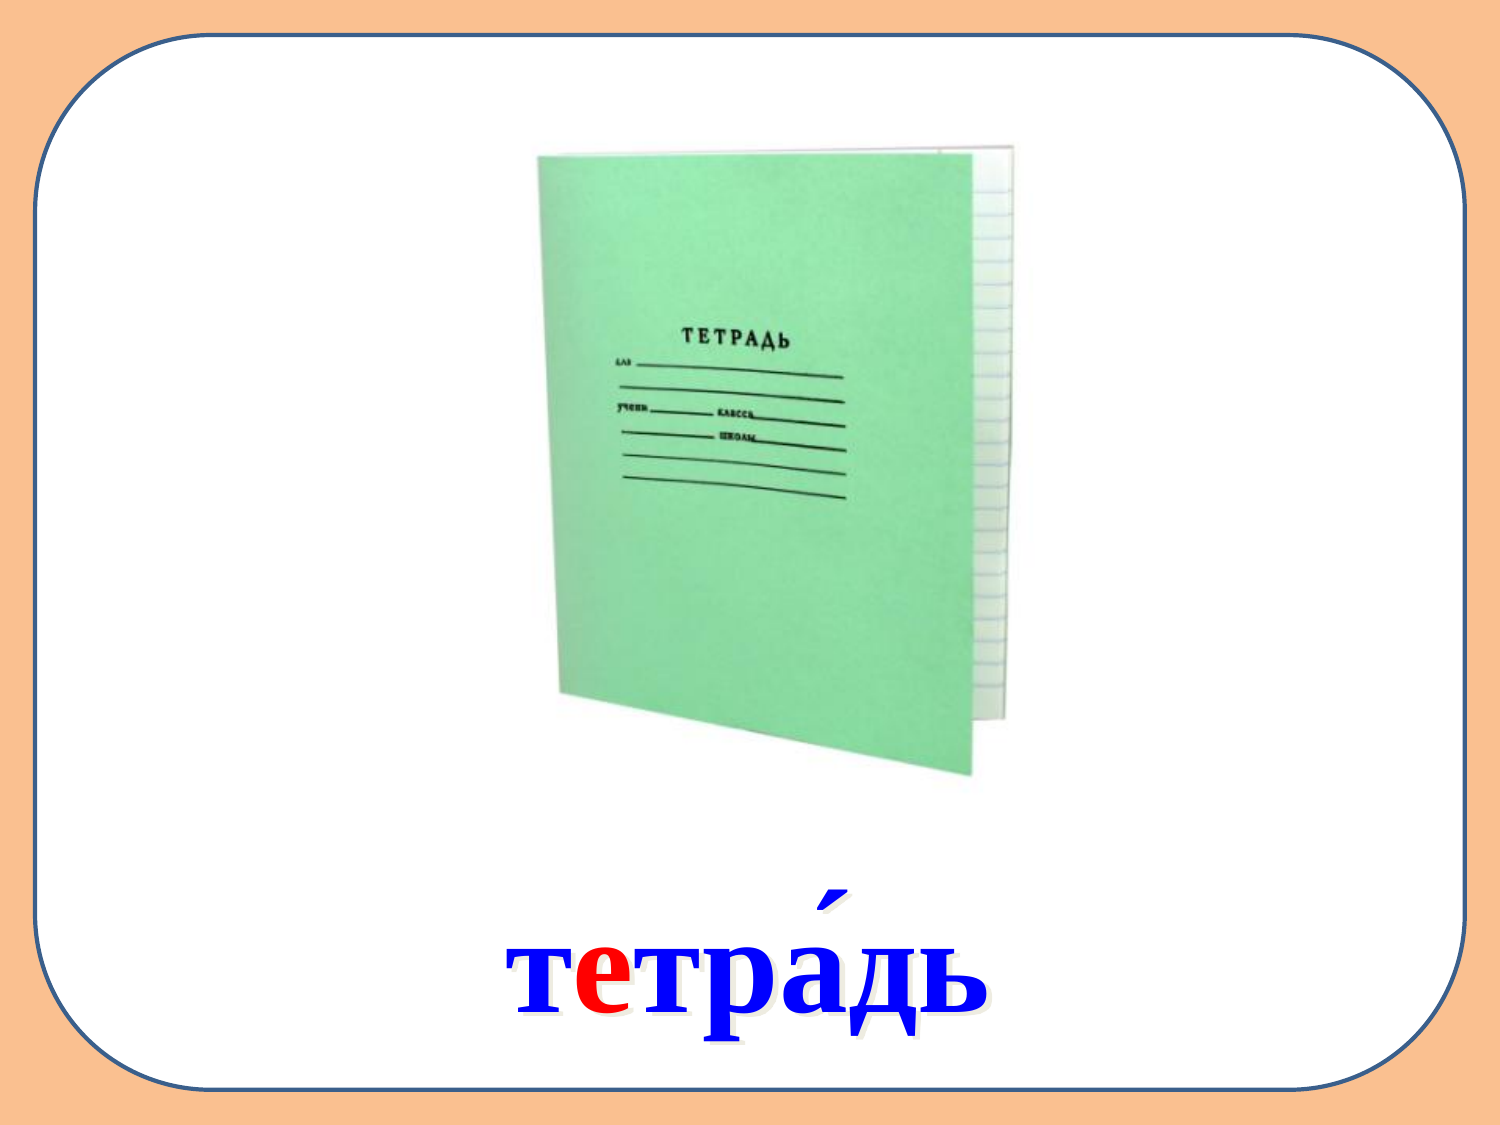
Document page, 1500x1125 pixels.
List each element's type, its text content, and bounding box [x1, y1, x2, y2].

picture [257, 116, 1276, 796]
text_box тетра́дь [73, 867, 1424, 1055]
text_box [107, 1059, 1393, 1092]
text_box [32, 32, 1467, 1027]
